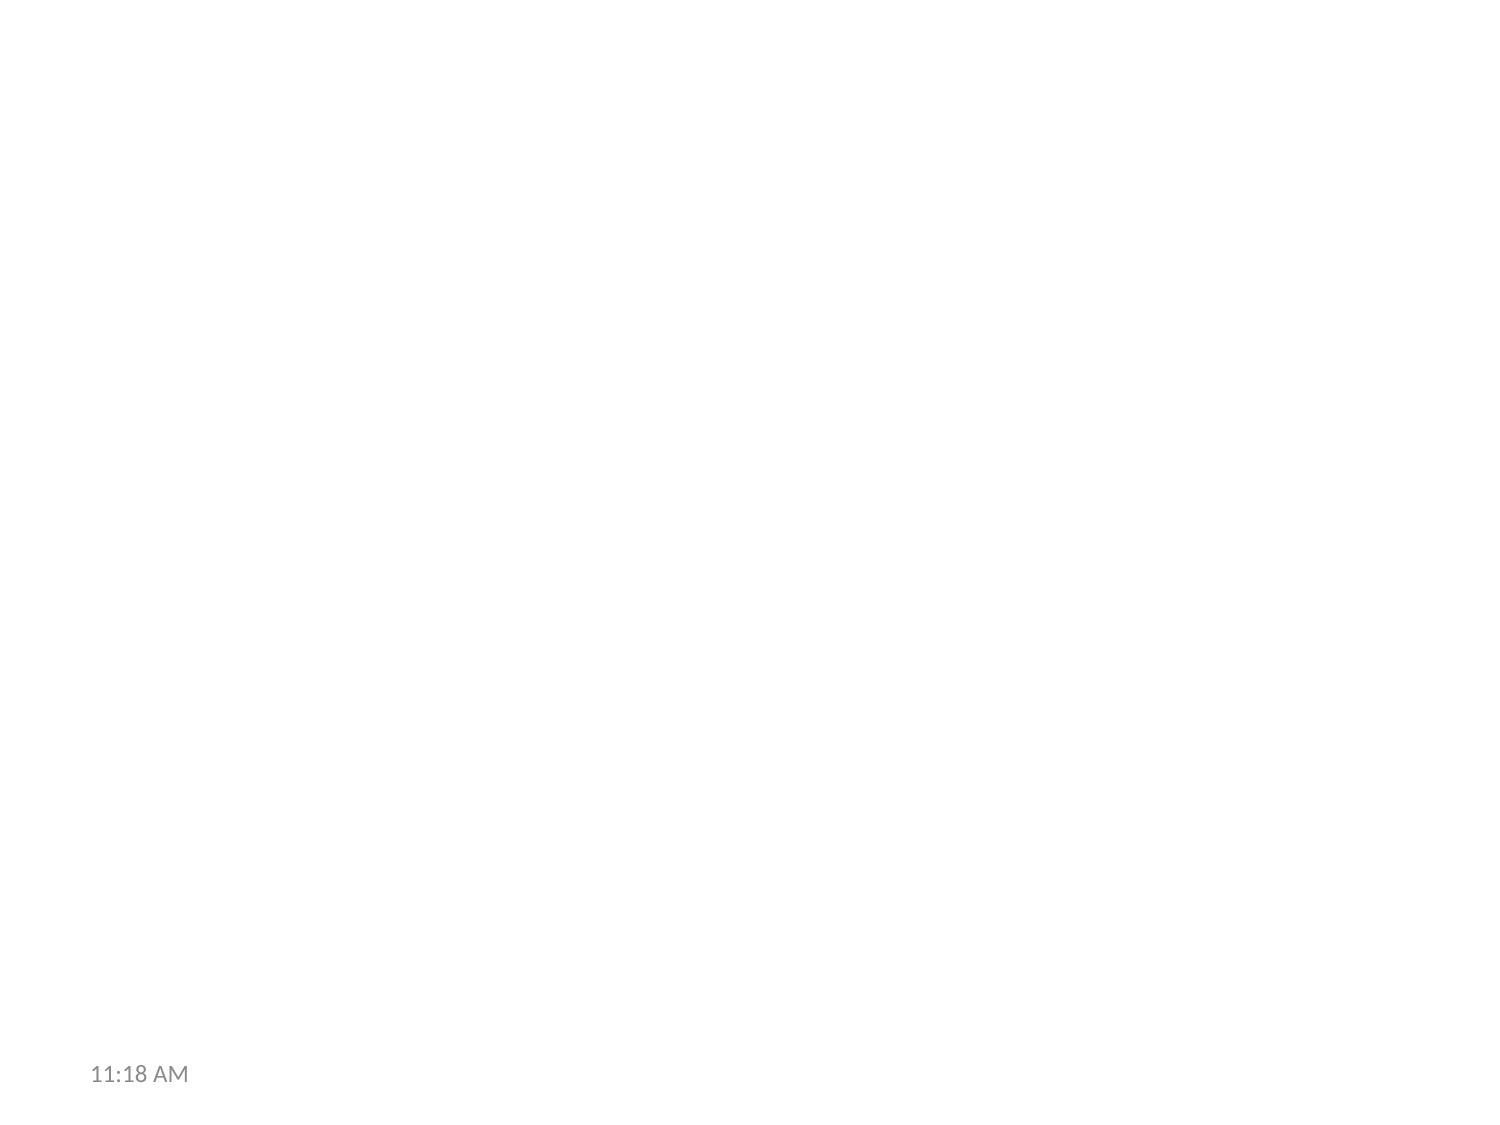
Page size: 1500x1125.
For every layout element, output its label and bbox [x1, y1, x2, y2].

slide_number [75, 1042, 425, 1103]
